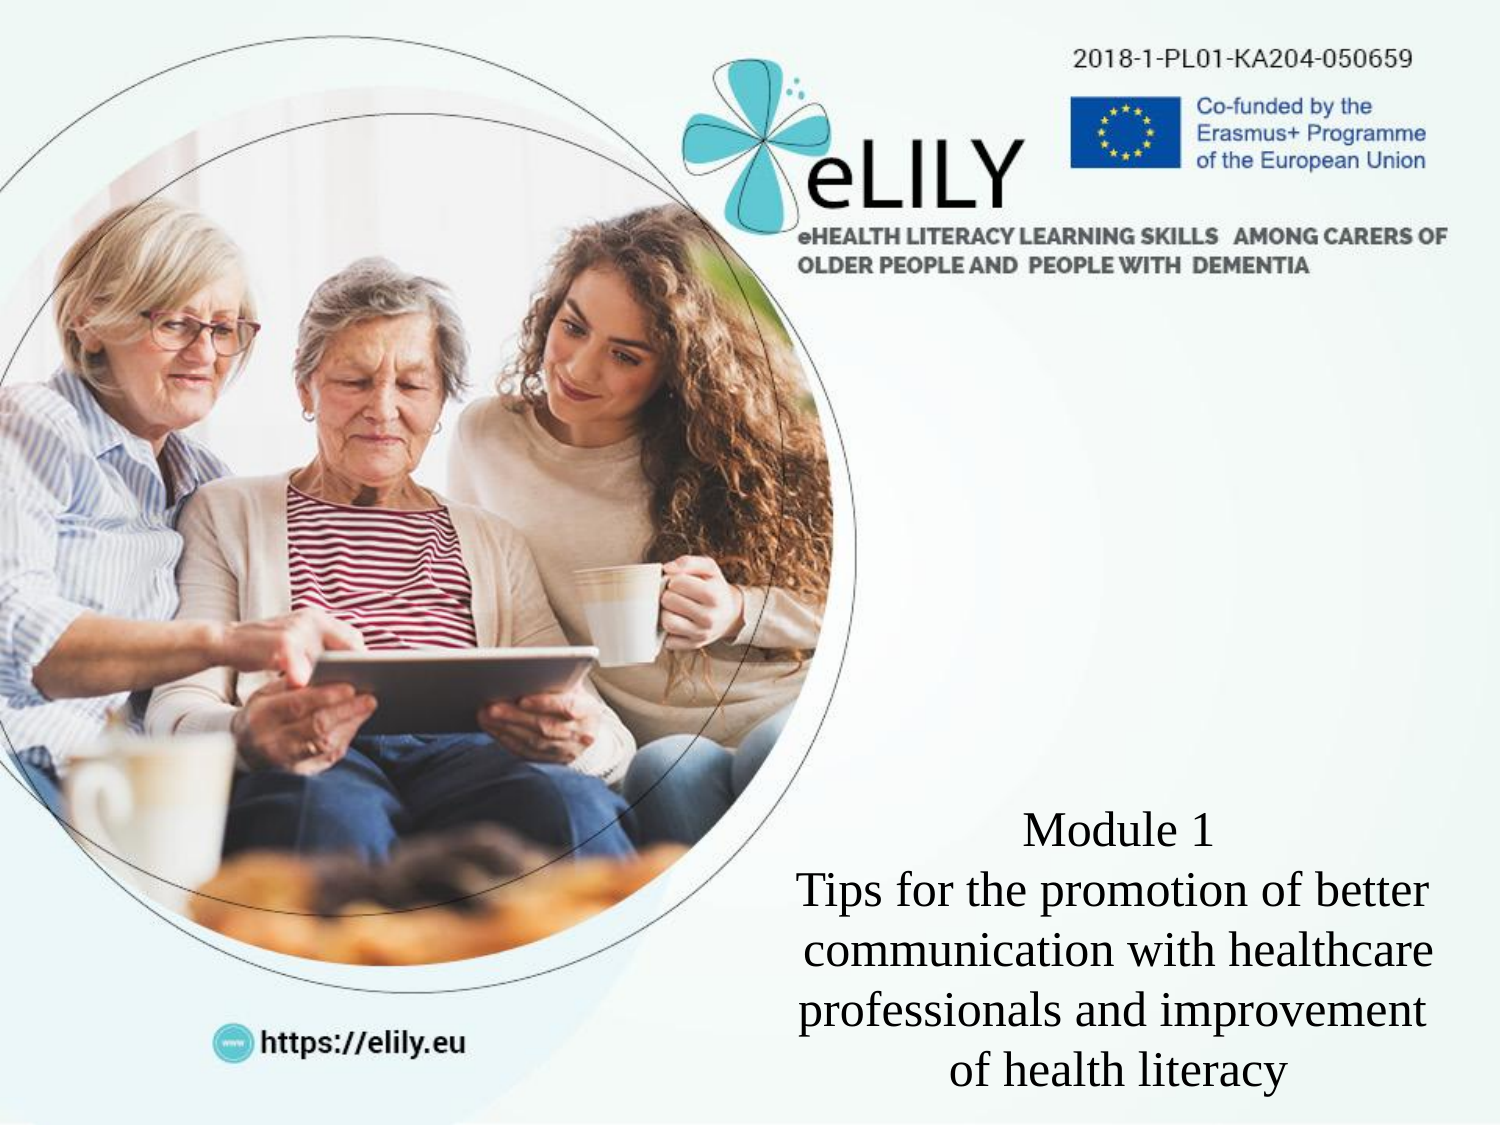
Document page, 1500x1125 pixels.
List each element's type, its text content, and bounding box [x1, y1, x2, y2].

picture [0, 0, 1500, 1125]
text_box Module 1 Tips for the promotion of better communication with healthcare professionals and improvement of health literacy [750, 788, 1488, 1104]
